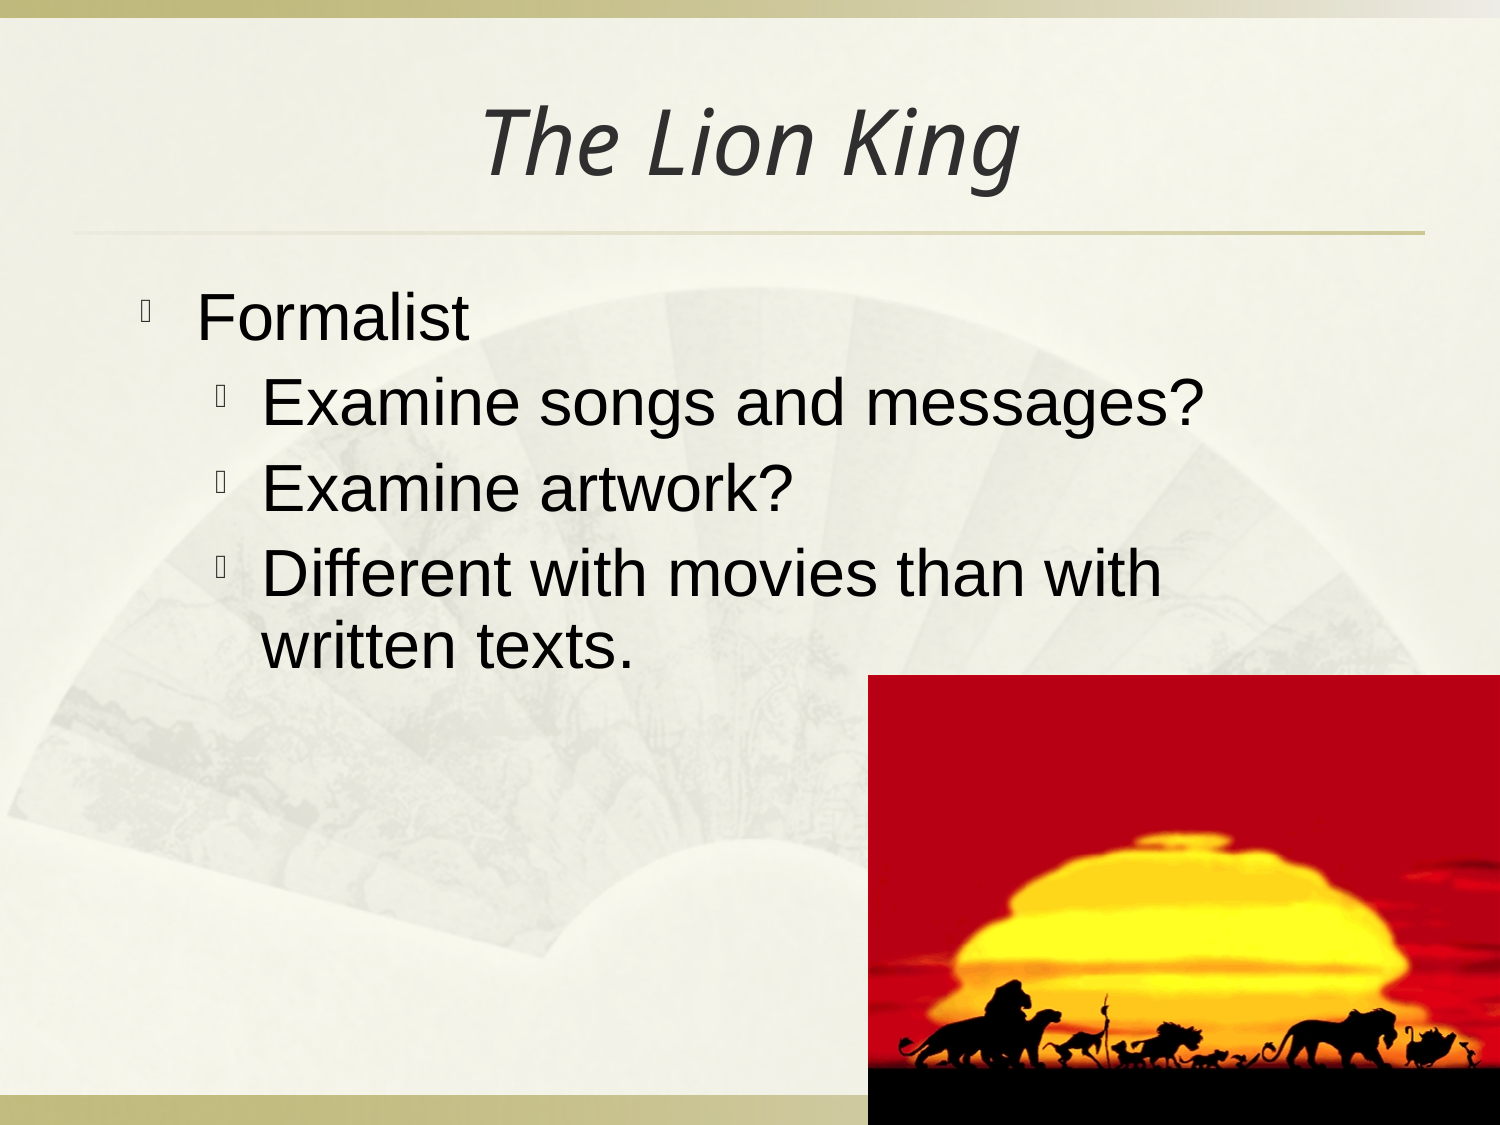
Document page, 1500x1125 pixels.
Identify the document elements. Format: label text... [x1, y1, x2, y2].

picture [867, 675, 1500, 1125]
list Formalist Examine songs and messages? Examine artwork? Different with movies than with written texts. [124, 274, 1301, 1044]
title The Lion King [74, 44, 1426, 233]
